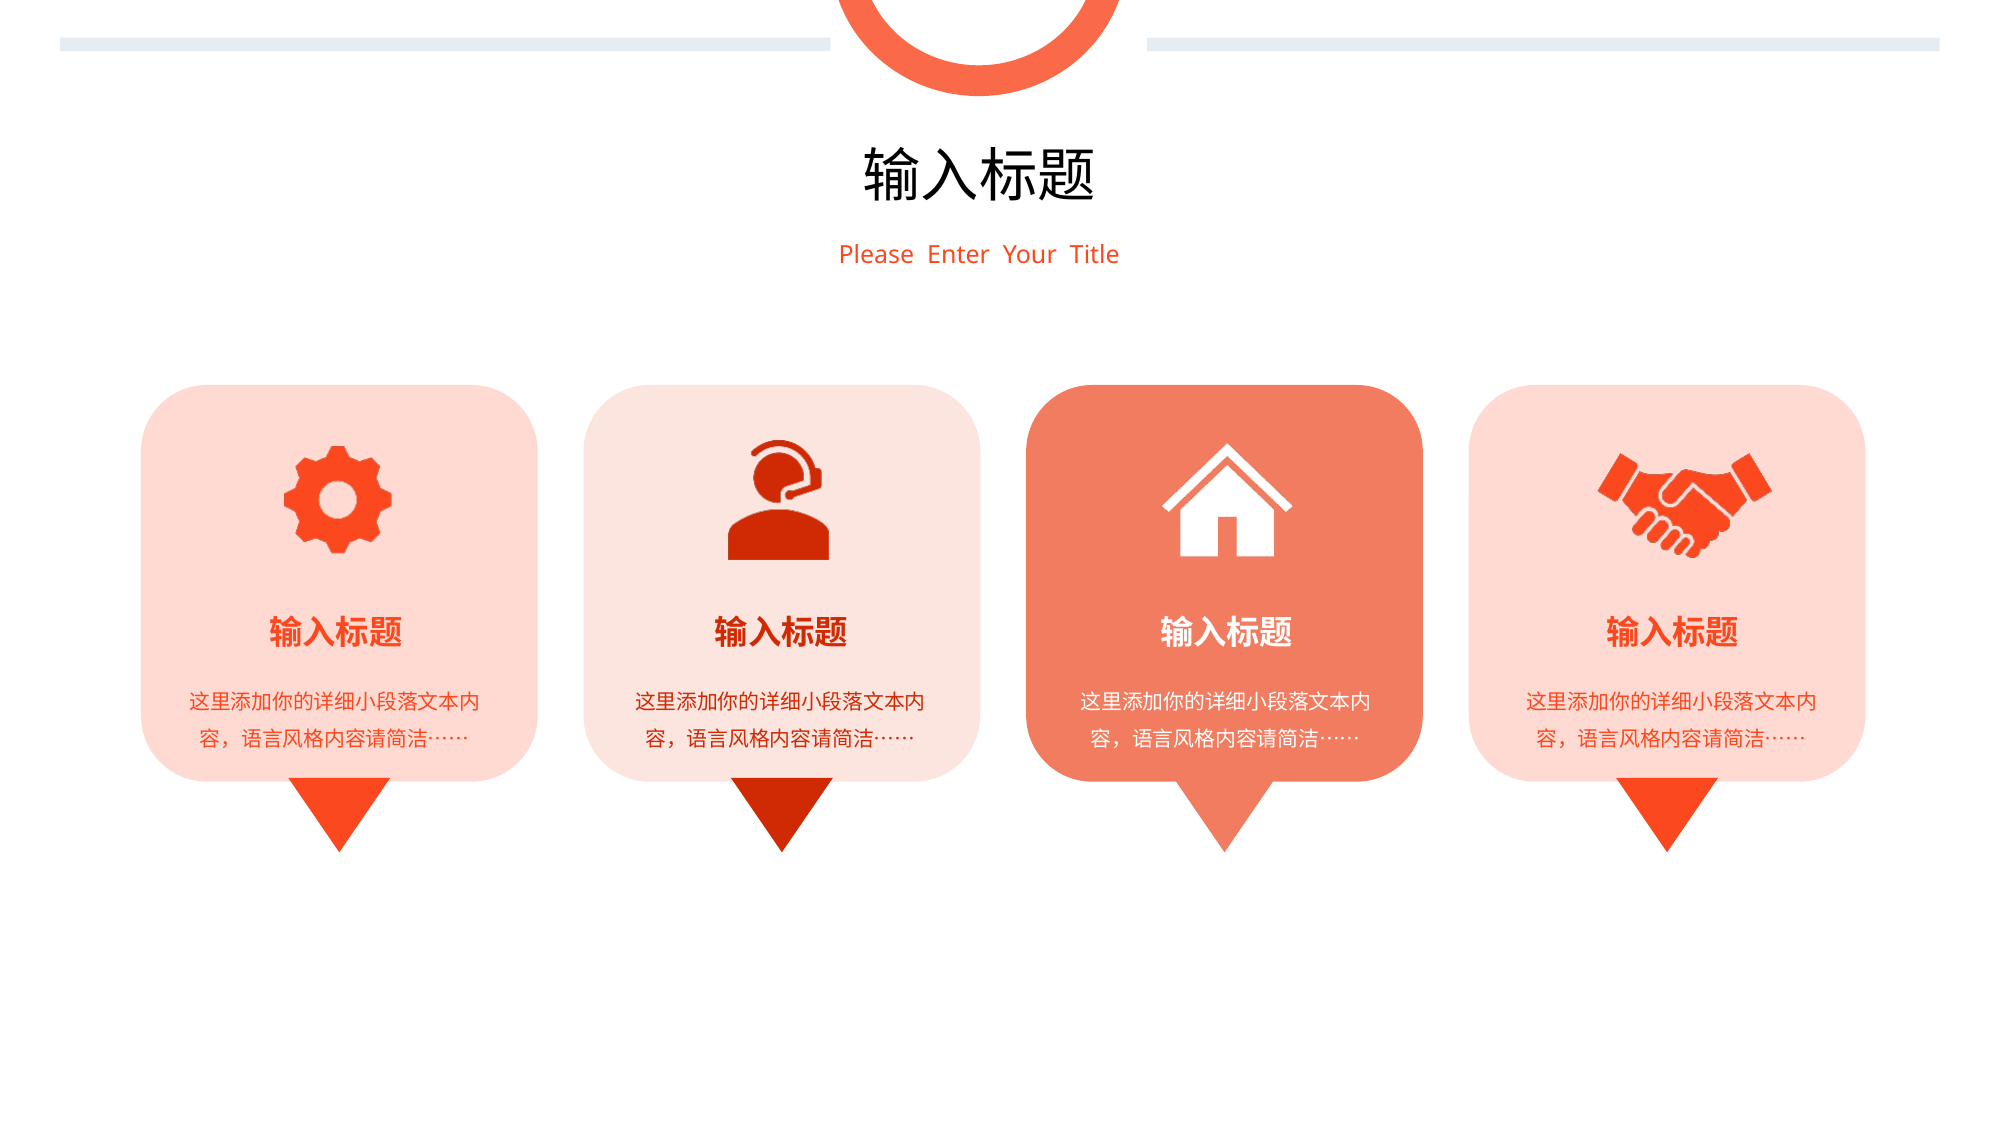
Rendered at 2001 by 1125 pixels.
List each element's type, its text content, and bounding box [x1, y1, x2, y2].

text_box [1508, 603, 1837, 756]
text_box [140, 384, 538, 853]
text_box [617, 603, 946, 756]
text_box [1062, 603, 1392, 756]
text_box 输入标题 [811, 130, 1148, 215]
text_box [171, 603, 501, 756]
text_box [583, 384, 981, 853]
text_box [1026, 384, 1423, 853]
text_box Please Enter Your Title [726, 231, 1233, 276]
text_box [1468, 384, 1866, 853]
